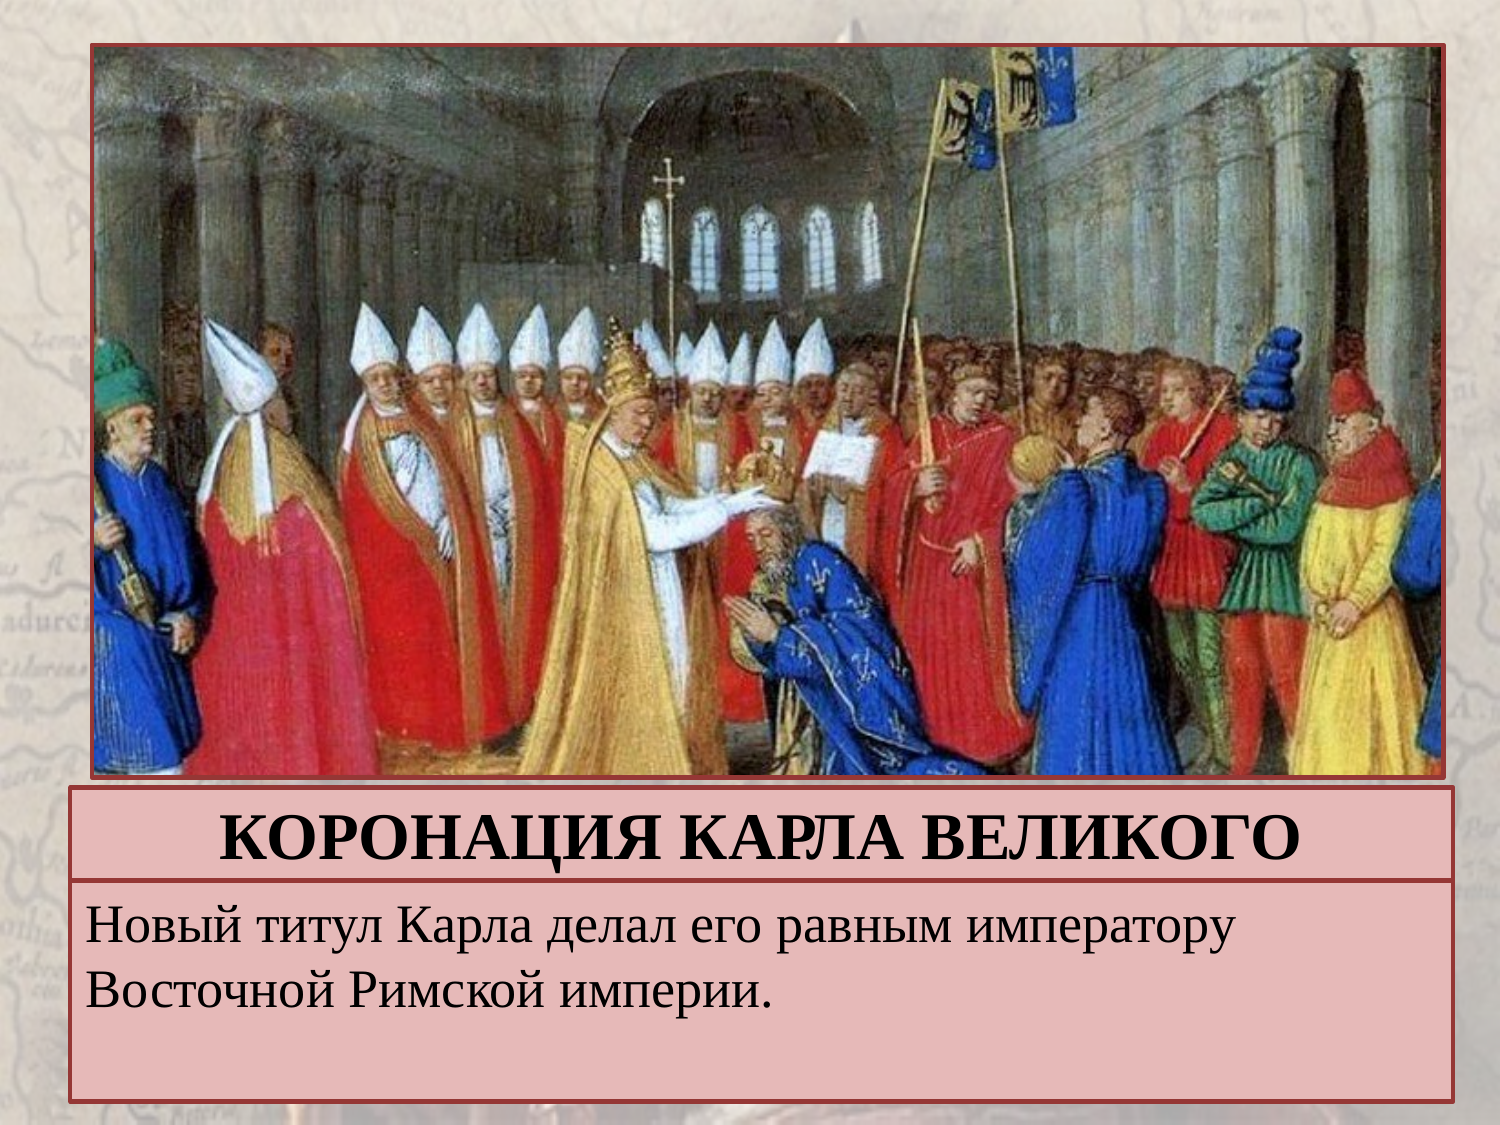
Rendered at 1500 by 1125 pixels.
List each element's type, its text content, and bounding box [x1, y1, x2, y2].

picture [93, 46, 1442, 776]
list Новый титул Карла делал его равным императору Восточной Римской империи. [70, 880, 1454, 1102]
title КОРОНАЦИЯ КАРЛА ВЕЛИКОГО [70, 787, 1454, 880]
